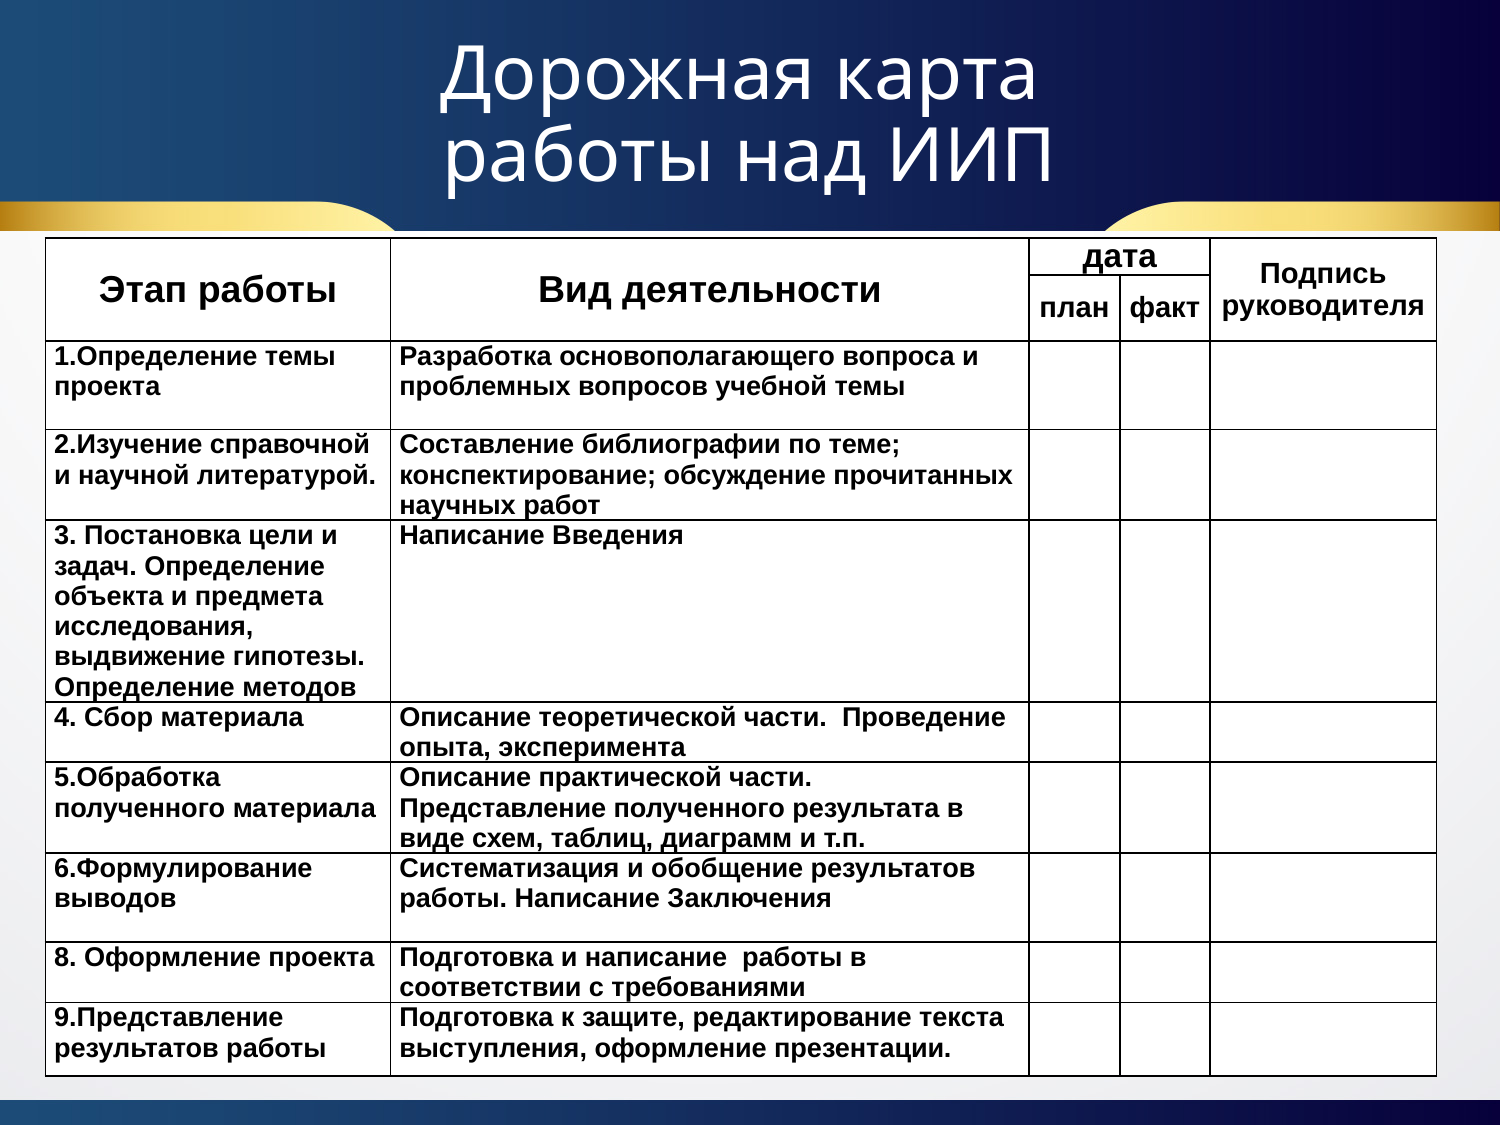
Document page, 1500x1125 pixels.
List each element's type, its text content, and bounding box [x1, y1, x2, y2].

table_cell Описание теоретической части. Проведение опыта, эксперимента [391, 703, 1028, 761]
picture [0, 0, 1500, 1125]
table_cell [1030, 1003, 1119, 1075]
table_cell [1030, 763, 1119, 852]
table_cell [1030, 342, 1119, 429]
table_cell 5.Обработка полученного материала [46, 763, 390, 852]
table_cell [1121, 763, 1209, 852]
table_cell 4. Сбор материала [46, 703, 390, 761]
table_cell [1211, 521, 1436, 701]
table_cell Написание Введения [391, 521, 1028, 701]
table_cell план [1030, 276, 1119, 340]
table_header Этап работы [46, 239, 390, 340]
table_cell [1121, 703, 1209, 761]
table_cell Подготовка к защите, редактирование текста выступления, оформление презентации. [391, 1003, 1028, 1075]
table_cell [1030, 854, 1119, 941]
table_cell [1211, 763, 1436, 852]
table_header дата [1030, 239, 1209, 274]
table_cell [1121, 521, 1209, 701]
table_cell [1121, 342, 1209, 429]
title Дорожная карта работы над ИИП [358, 14, 1142, 218]
table_cell Описание практической части. Представление полученного результата в виде схем, таблиц, диаграмм и т.п. [391, 763, 1028, 852]
table_cell 1.Определение темы проекта [46, 342, 390, 429]
table_cell 8. Оформление проекта [46, 943, 390, 1002]
table_cell 2.Изучение справочной и научной литературой. [46, 430, 390, 519]
table_header Вид деятельности [391, 239, 1028, 340]
table_cell 6.Формулирование выводов [46, 854, 390, 941]
table_cell [1211, 1003, 1436, 1075]
table_cell [1030, 703, 1119, 761]
table_header Подпись руководителя [1211, 239, 1436, 340]
table_cell [1121, 854, 1209, 941]
table_cell Разработка основополагающего вопроса и проблемных вопросов учебной темы [391, 342, 1028, 429]
table_cell [1121, 943, 1209, 1002]
table_cell [1121, 430, 1209, 519]
table_cell [1121, 1003, 1209, 1075]
table_cell Составление библиографии по теме; конспектирование; обсуждение прочитанных научных работ [391, 430, 1028, 519]
table_cell факт [1121, 276, 1209, 340]
table_cell [1030, 521, 1119, 701]
table_cell Систематизация и обобщение результатов работы. Написание Заключения [391, 854, 1028, 941]
table_cell [1211, 943, 1436, 1002]
table_cell [1211, 430, 1436, 519]
table_cell [1030, 943, 1119, 1002]
table_cell [1211, 854, 1436, 941]
table_cell [1030, 430, 1119, 519]
table_cell 9.Представление результатов работы [46, 1003, 390, 1075]
table_cell 3. Постановка цели и задач. Определение объекта и предмета исследования, выдвижение гипотезы. Определение методов [46, 521, 390, 701]
table_cell [1211, 703, 1436, 761]
table_cell Подготовка и написание работы в соответствии с требованиями [391, 943, 1028, 1002]
table_cell [1211, 342, 1436, 429]
